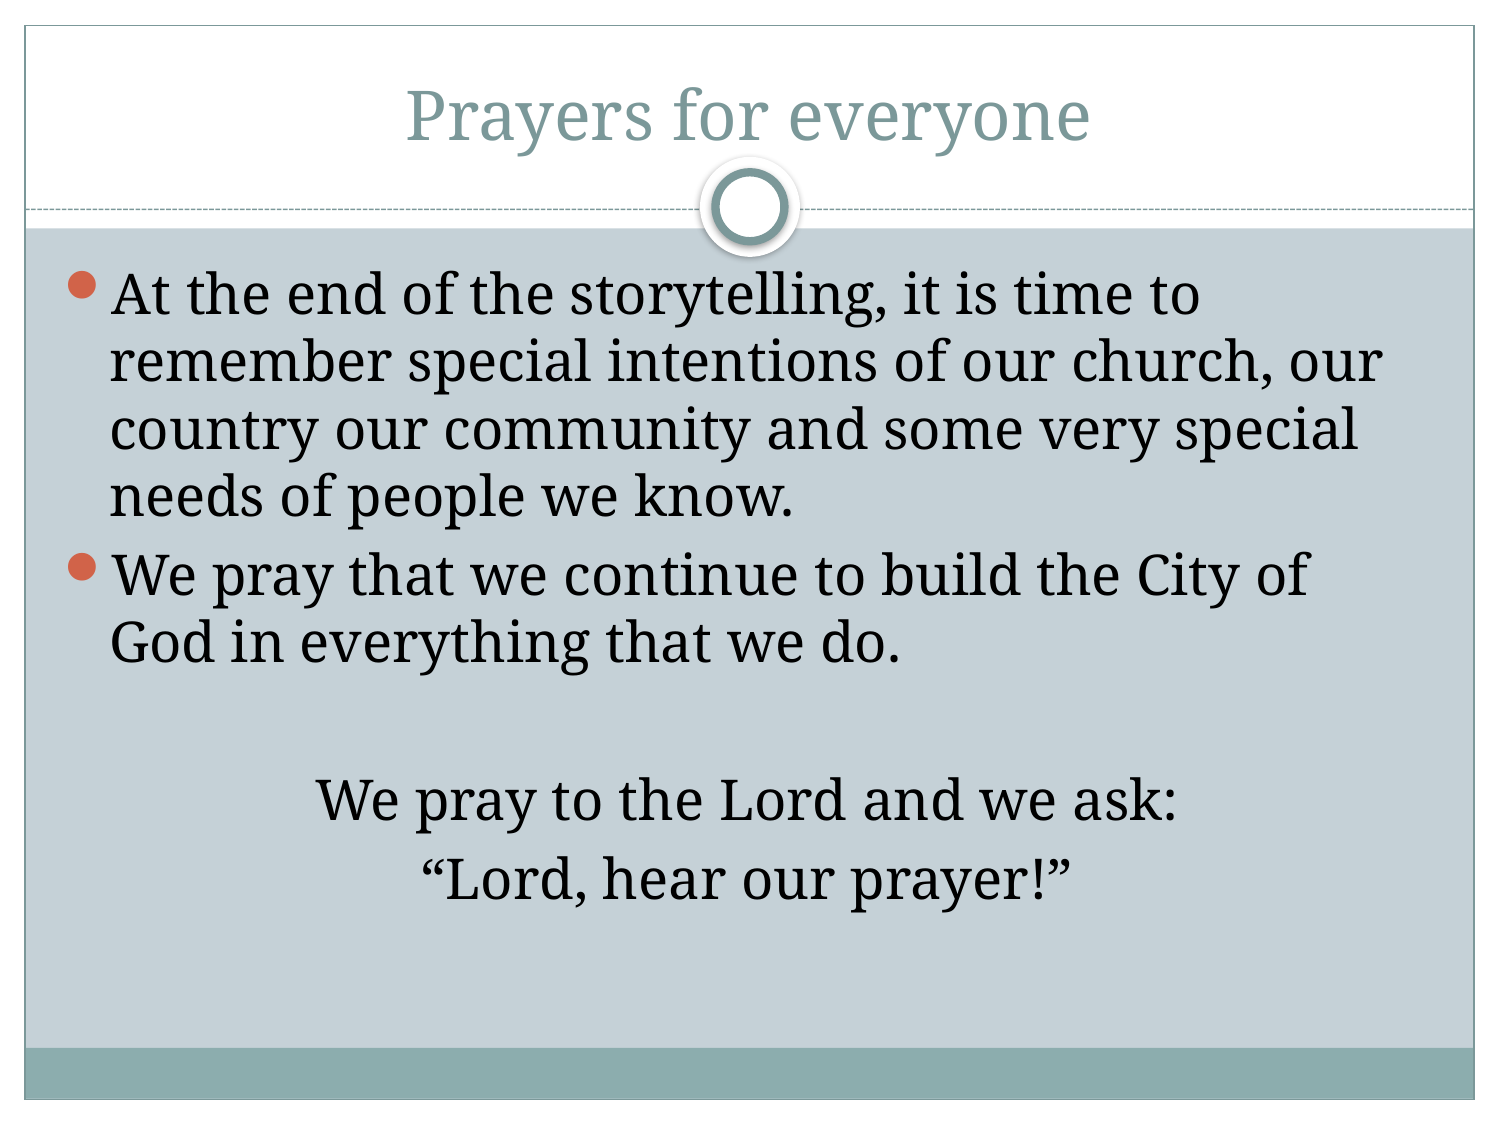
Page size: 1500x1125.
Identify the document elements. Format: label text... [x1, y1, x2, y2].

title Prayers for everyone [49, 37, 1450, 162]
list At the end of the storytelling, it is time to remember special intentions of our church, our country our community and some very special needs of people we know. We pray that we continue to build the City of God in everything that we do. We pray to the Lord and we ask: “Lord, hear our prayer!” [49, 250, 1445, 1001]
